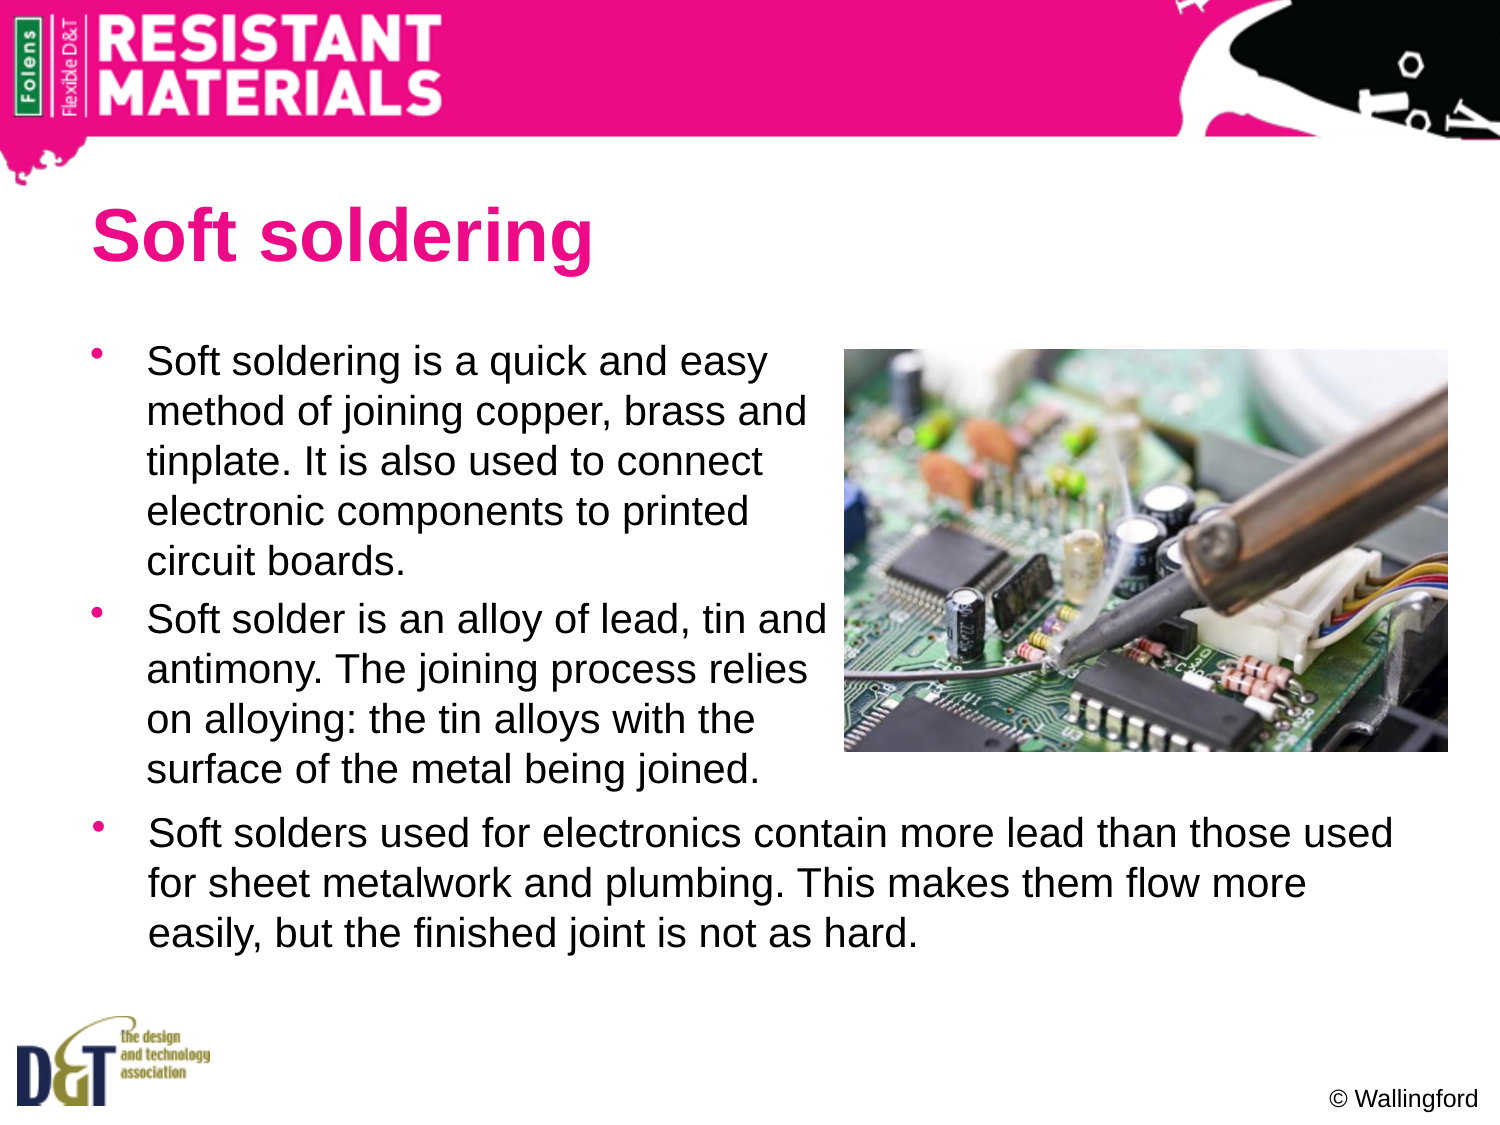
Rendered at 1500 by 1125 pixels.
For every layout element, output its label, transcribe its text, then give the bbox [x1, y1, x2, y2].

list Soft soldering is a quick and easy method of joining copper, brass and tinplate. It is also used to connect electronic components to printed circuit boards. Soft solder is an alloy of lead, tin and antimony. The joining process relies on alloying: the tin alloys with the surface of the metal being joined. [75, 326, 845, 775]
text_box © Wallingford [1257, 1074, 1495, 1125]
picture [0, 0, 1500, 1125]
title Soft soldering [76, 160, 1427, 301]
text_box Soft solders used for electronics contain more lead than those used for sheet metalwork and plumbing. This makes them flow more easily, but the finished joint is not as hard. [76, 798, 1414, 988]
